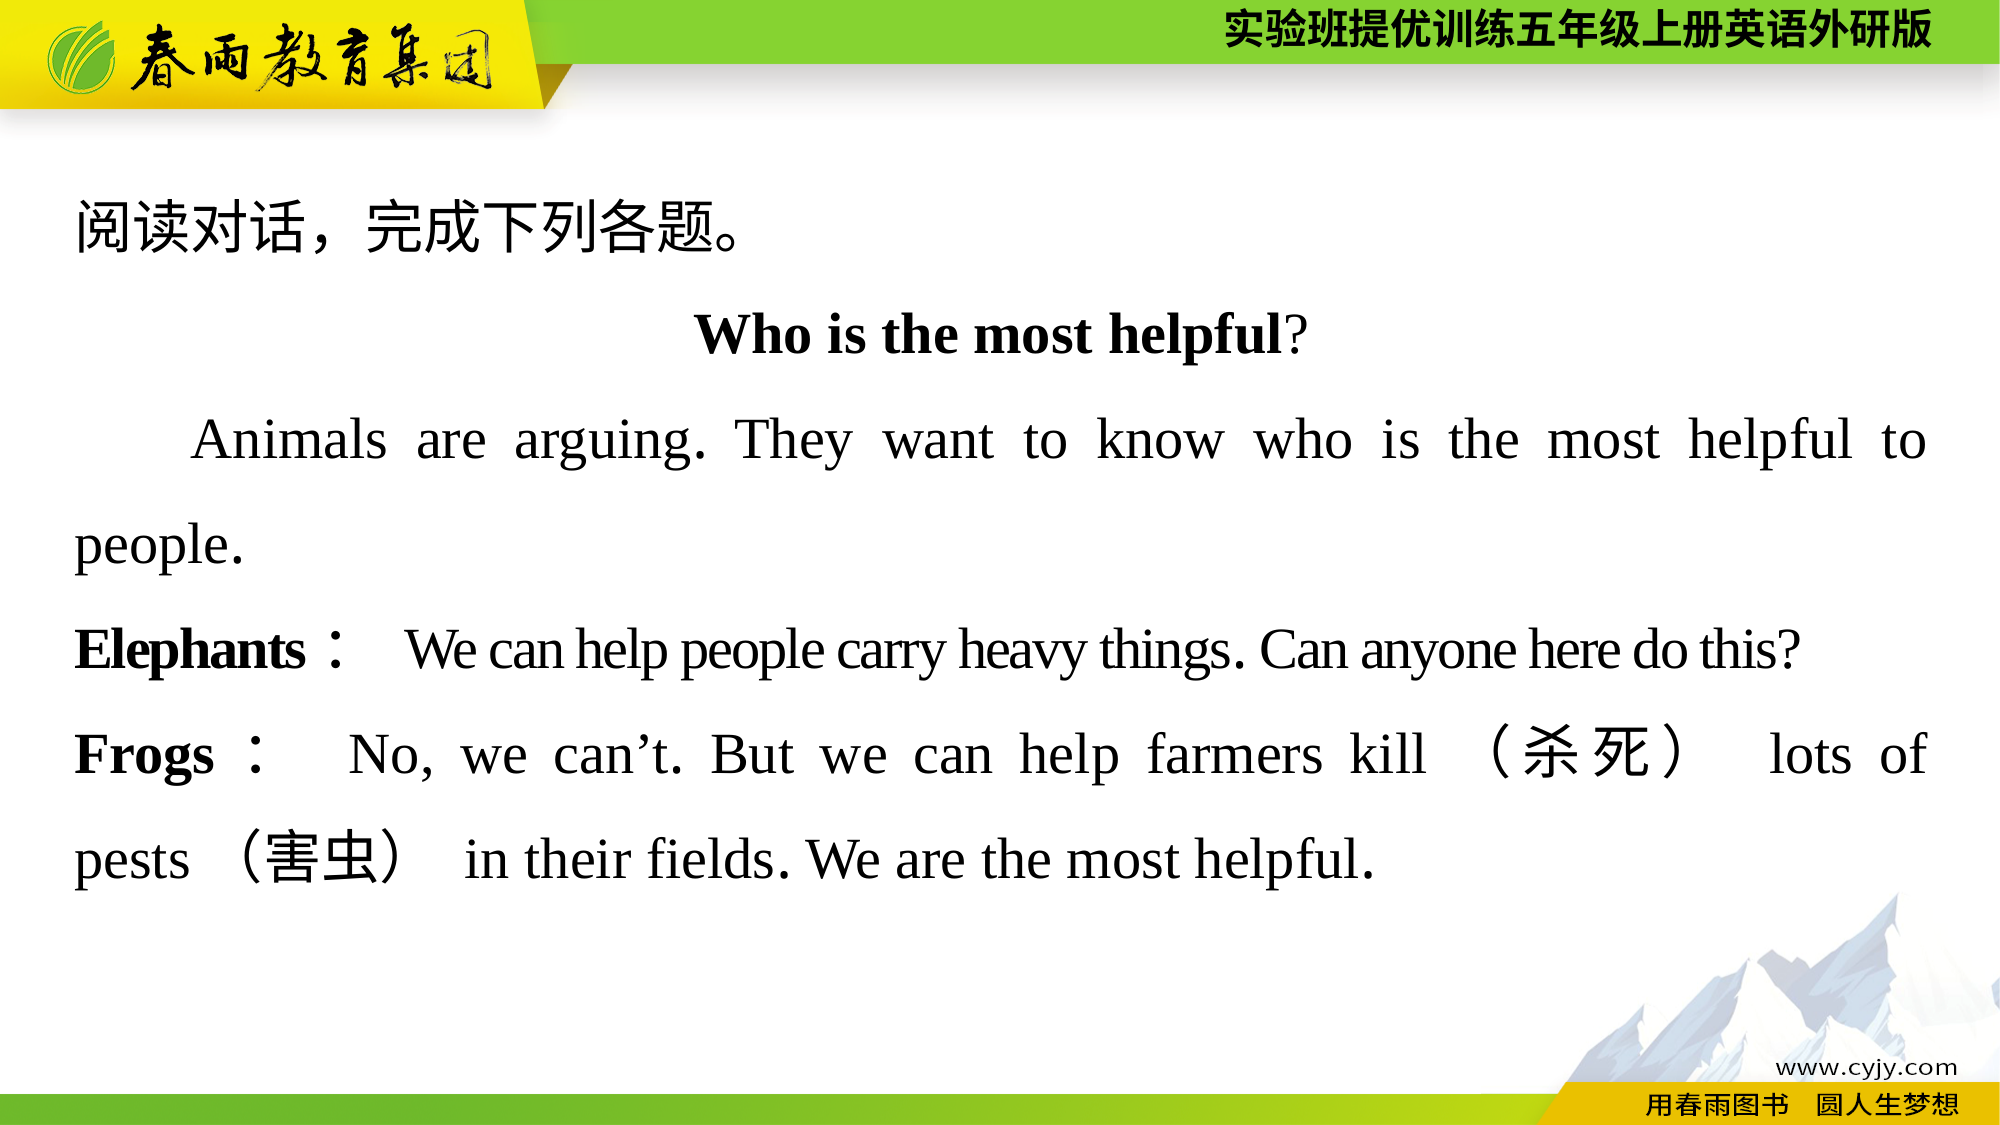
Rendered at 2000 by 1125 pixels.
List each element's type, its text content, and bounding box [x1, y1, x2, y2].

list 阅读对话，完成下列各题。 Who is the most helpful? Animals are arguing. They want to know who is the most helpful to people. Elephants： We can help people carry heavy things. Can anyone here do this? Frogs： No, we can’t. But we can help farmers kill（杀死） lots of pests（害虫） in their fields. We are the most helpful. [59, 147, 1944, 906]
picture [0, 0, 2000, 1125]
